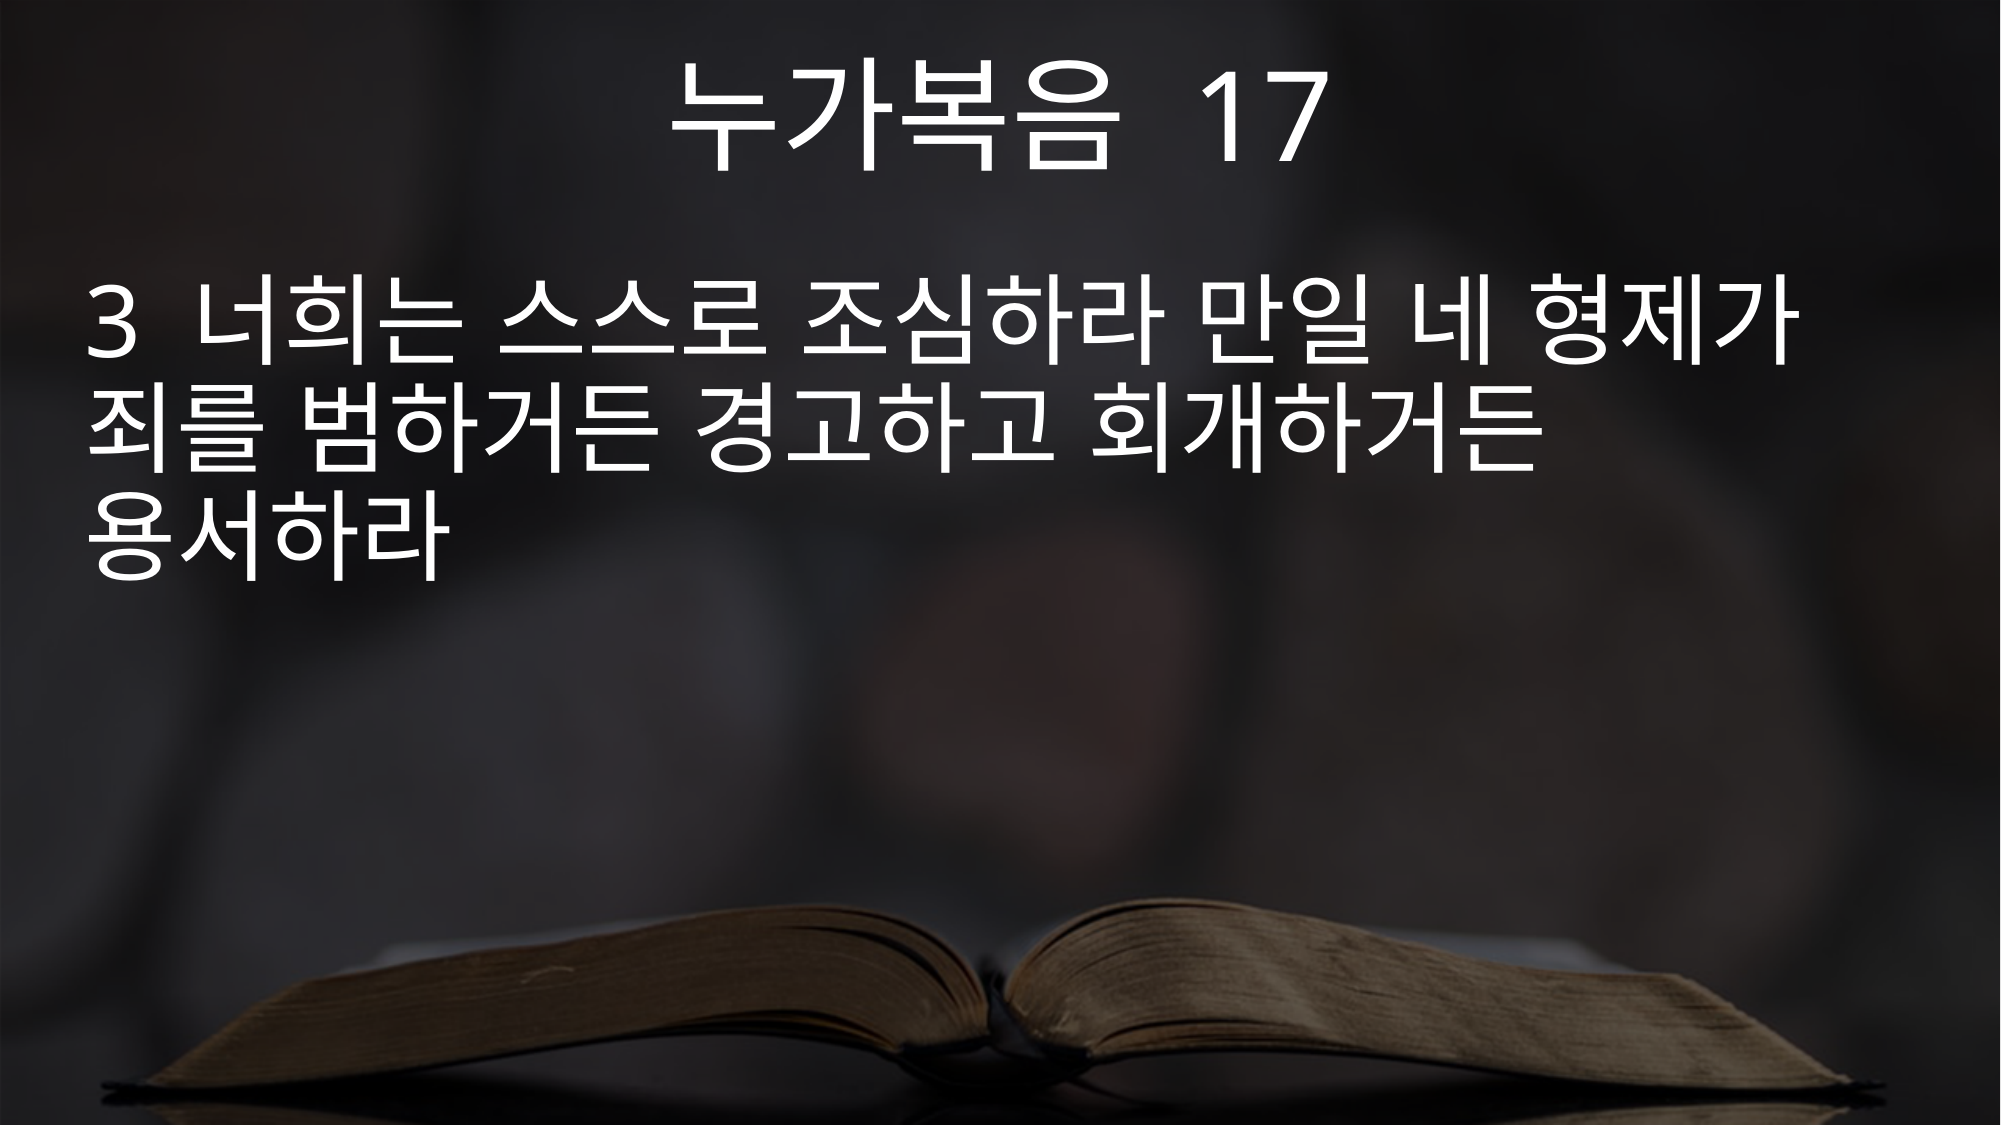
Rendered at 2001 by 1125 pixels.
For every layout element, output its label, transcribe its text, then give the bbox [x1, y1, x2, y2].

list 3 너희는 스스로 조심하라 만일 네 형제가 죄를 범하거든 경고하고 회개하거든 용서하라 [69, 263, 1953, 423]
picture [0, 0, 2001, 1125]
footer 누가복음 17 [0, 32, 2000, 192]
